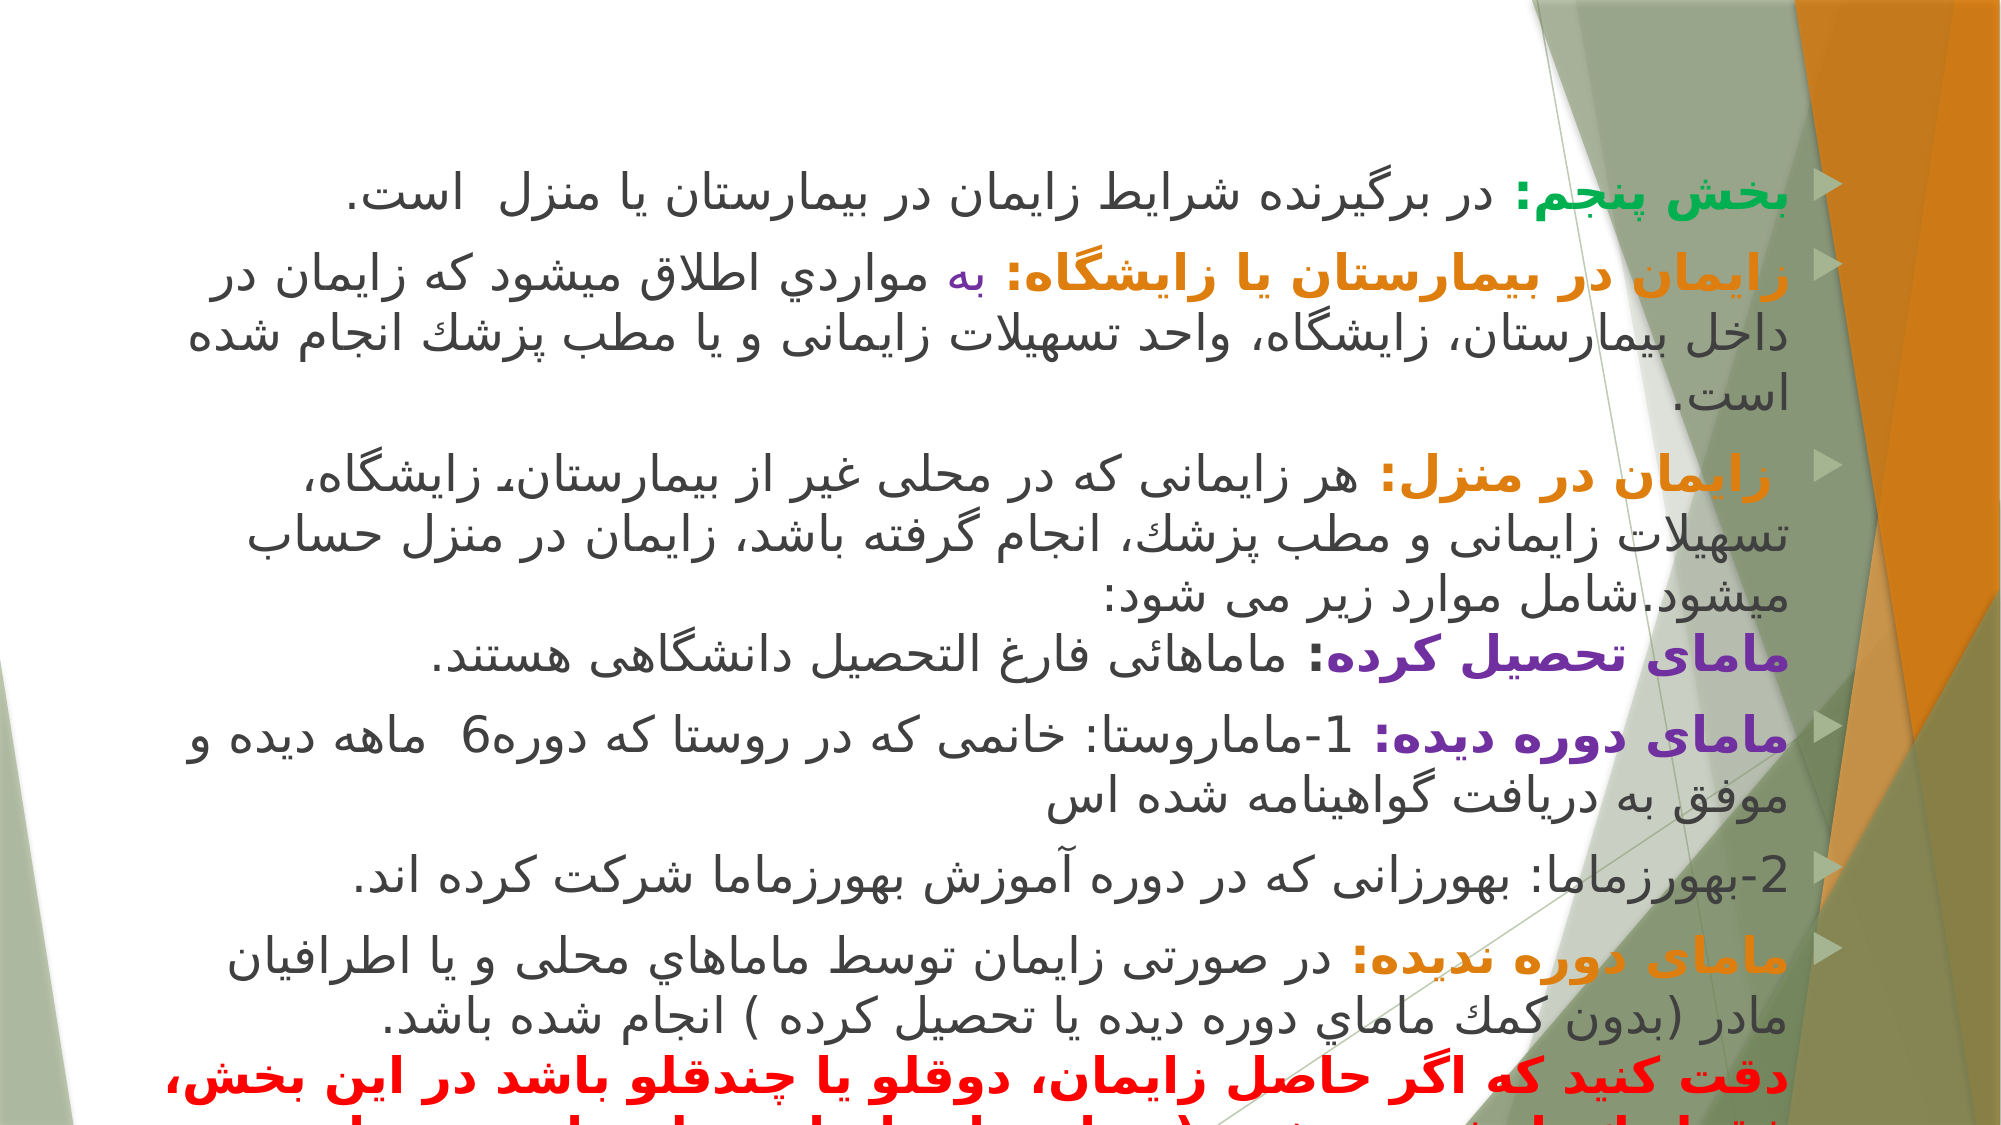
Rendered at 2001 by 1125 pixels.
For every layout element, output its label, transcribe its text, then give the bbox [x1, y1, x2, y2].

list بخش پنجم: در برگيرنده شرایط زایمان در بيمارستان یا منزل است. زایمان در بیمارستان یا زایشگاه: به مواردي اطلاق میشود كه زایمان در داخل بيمارستان، زایشگاه، واحد تسهيلات زایمانی و یا مطب پزشك انجام شده است. زایمان در منزل: هر زایمانی كه در محلی غير از بيمارستان، زایشگاه، تسهيلات زایمانی و مطب پزشك، انجام گرفته باشد، زایمان در منزل حساب میشود.شامل موارد زیر می شود: مامای تحصیل کرده: ماماهائی فارغ التحصيل دانشگاهی هستند. مامای دوره دیده: 1-ماماروستا: خانمی که در روستا كه دوره6 ماهه دیده و موفق به دریافت گواهينامه شده اس 2-بهورزماما: بهورزانی كه در دوره آموزش بهورزماما شركت كرده اند. مامای دوره ندیده: در صورتی زایمان توسط ماماهاي محلی و یا اطرافيان مادر (بدون كمك ماماي دوره دیده یا تحصيل کرده ) انجام شده باشد. دقت كنيد كه اگر حاصل زایمان، دوقلو یا چندقلو باشد در این بخش، فقط یك بار ثبت میشود (زیرا تعداد زایمان مطرح است و مادر هر دو نوزاد یکی است) [137, 152, 1863, 1014]
